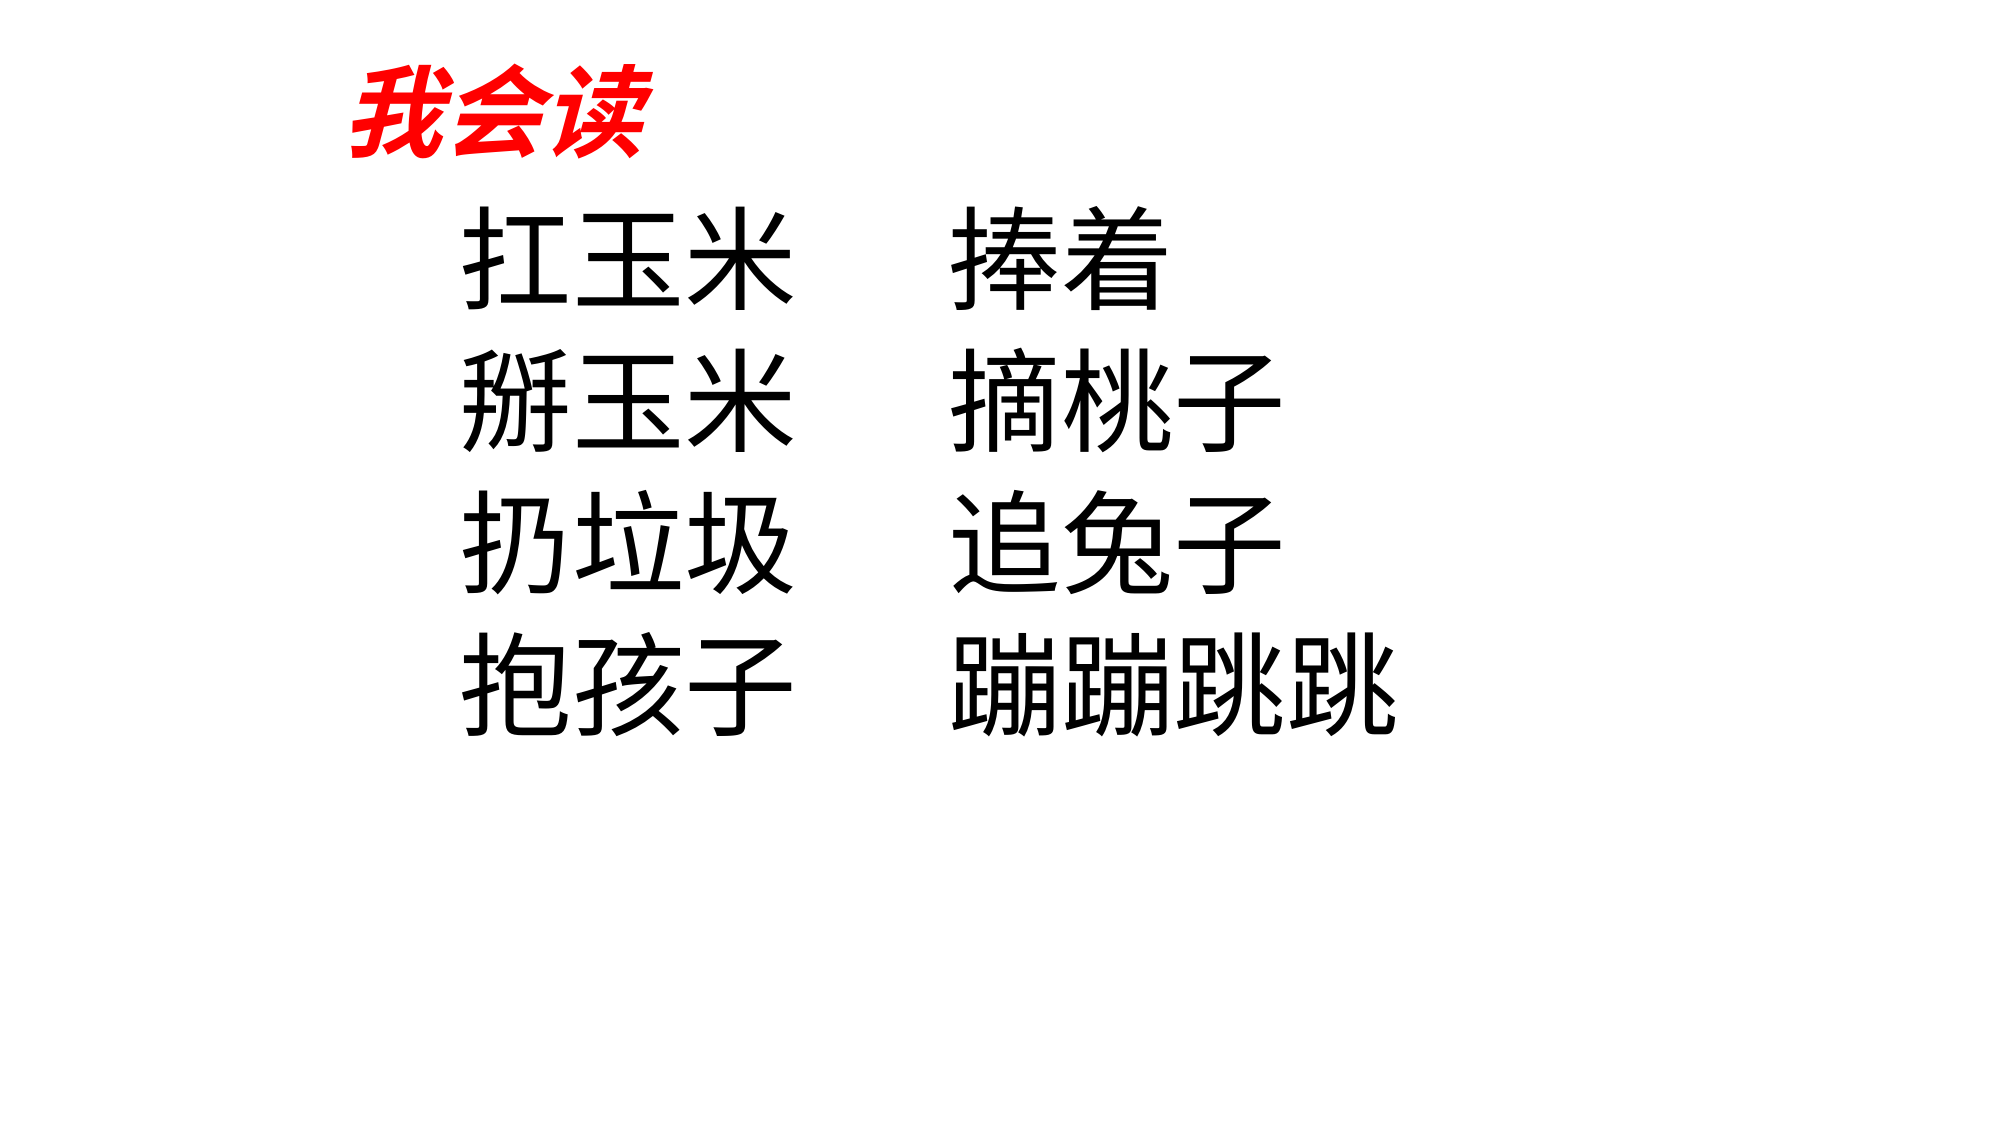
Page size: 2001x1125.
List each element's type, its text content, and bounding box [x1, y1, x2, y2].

list 扛玉米 捧着 掰玉米 摘桃子 扔垃圾 追兔子 抱孩子 蹦蹦跳跳 [444, 196, 1795, 939]
text_box 我会读 [327, 42, 658, 178]
